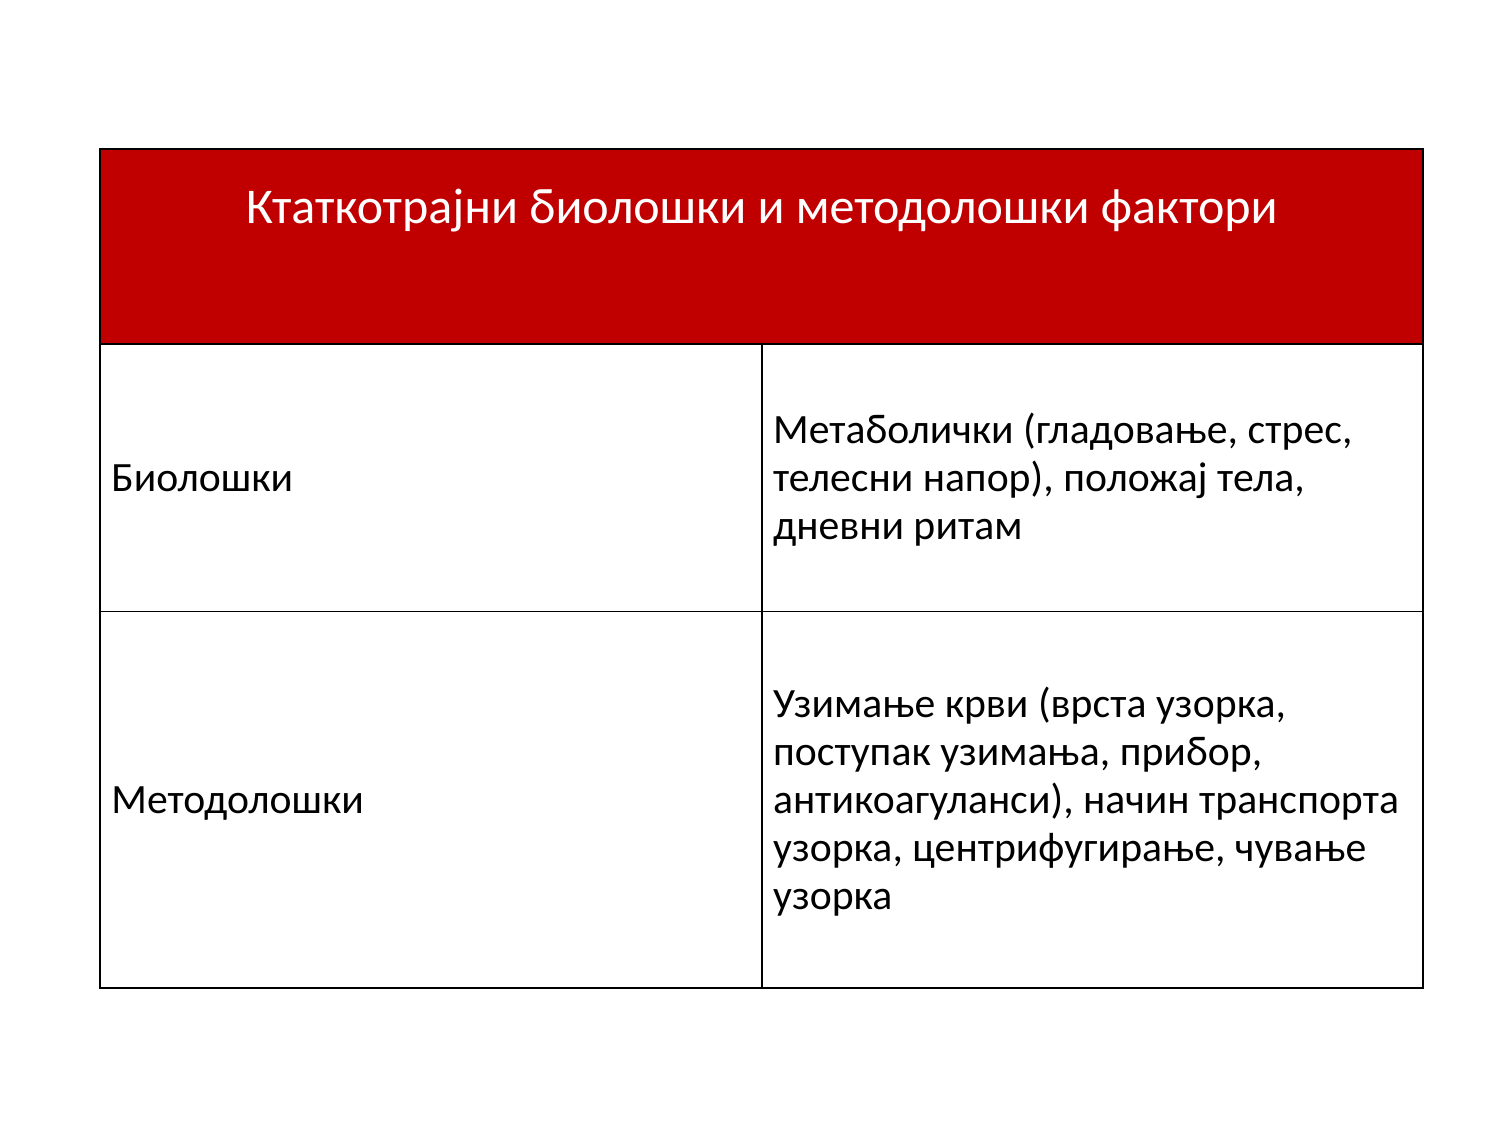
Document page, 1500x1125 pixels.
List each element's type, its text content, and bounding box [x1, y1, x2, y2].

table_cell Биолошки [101, 345, 761, 611]
table_cell Методолошки [101, 612, 761, 987]
table_cell Узимање крви (врста узорка, поступак узимања, прибор, антикоагуланси), начин транспорта узорка, центрифугирање, чување узорка [763, 612, 1422, 987]
table_header Ктаткотрајни биолошки и методолошки фактори [101, 150, 1422, 343]
table_cell Метаболички (гладовање, стрес, телесни напор), положај тела, дневни ритам [763, 345, 1422, 611]
